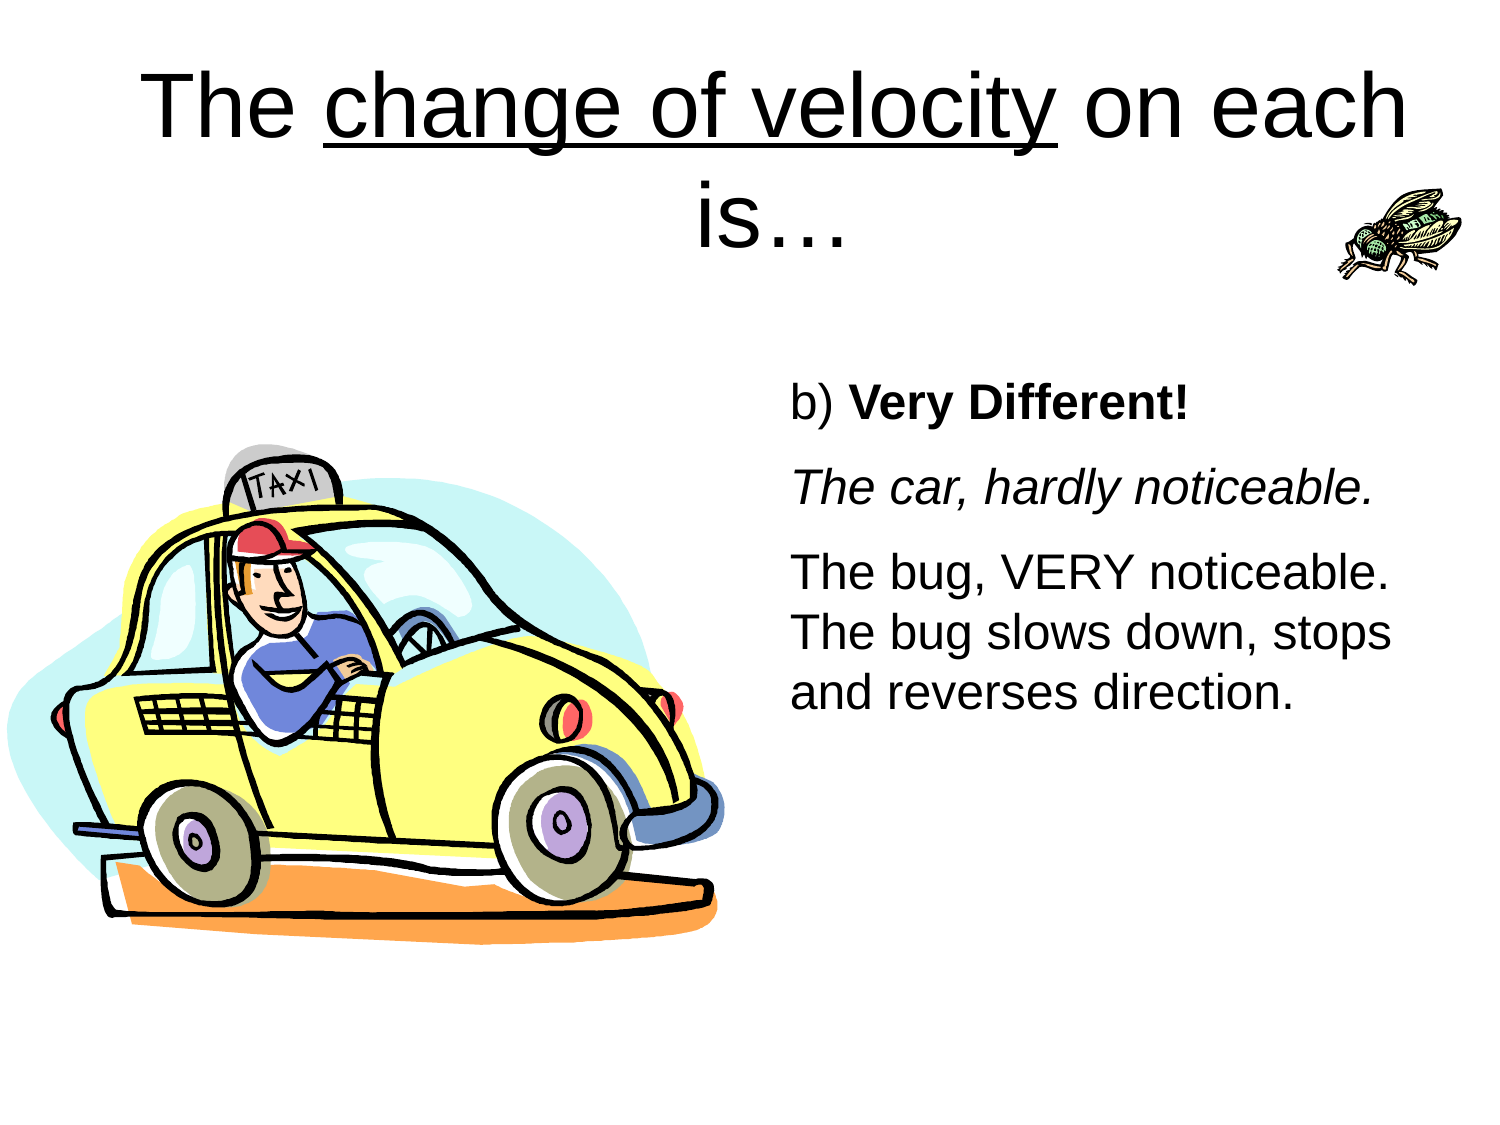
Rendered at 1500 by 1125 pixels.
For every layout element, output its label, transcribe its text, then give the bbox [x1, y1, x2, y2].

text_box b) Very Different! The car, hardly noticeable. The bug, VERY noticeable. The bug slows down, stops and reverses direction. [774, 362, 1475, 728]
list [1337, 187, 1463, 287]
text_box The change of velocity on each is… [99, 62, 1450, 250]
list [0, 437, 732, 952]
